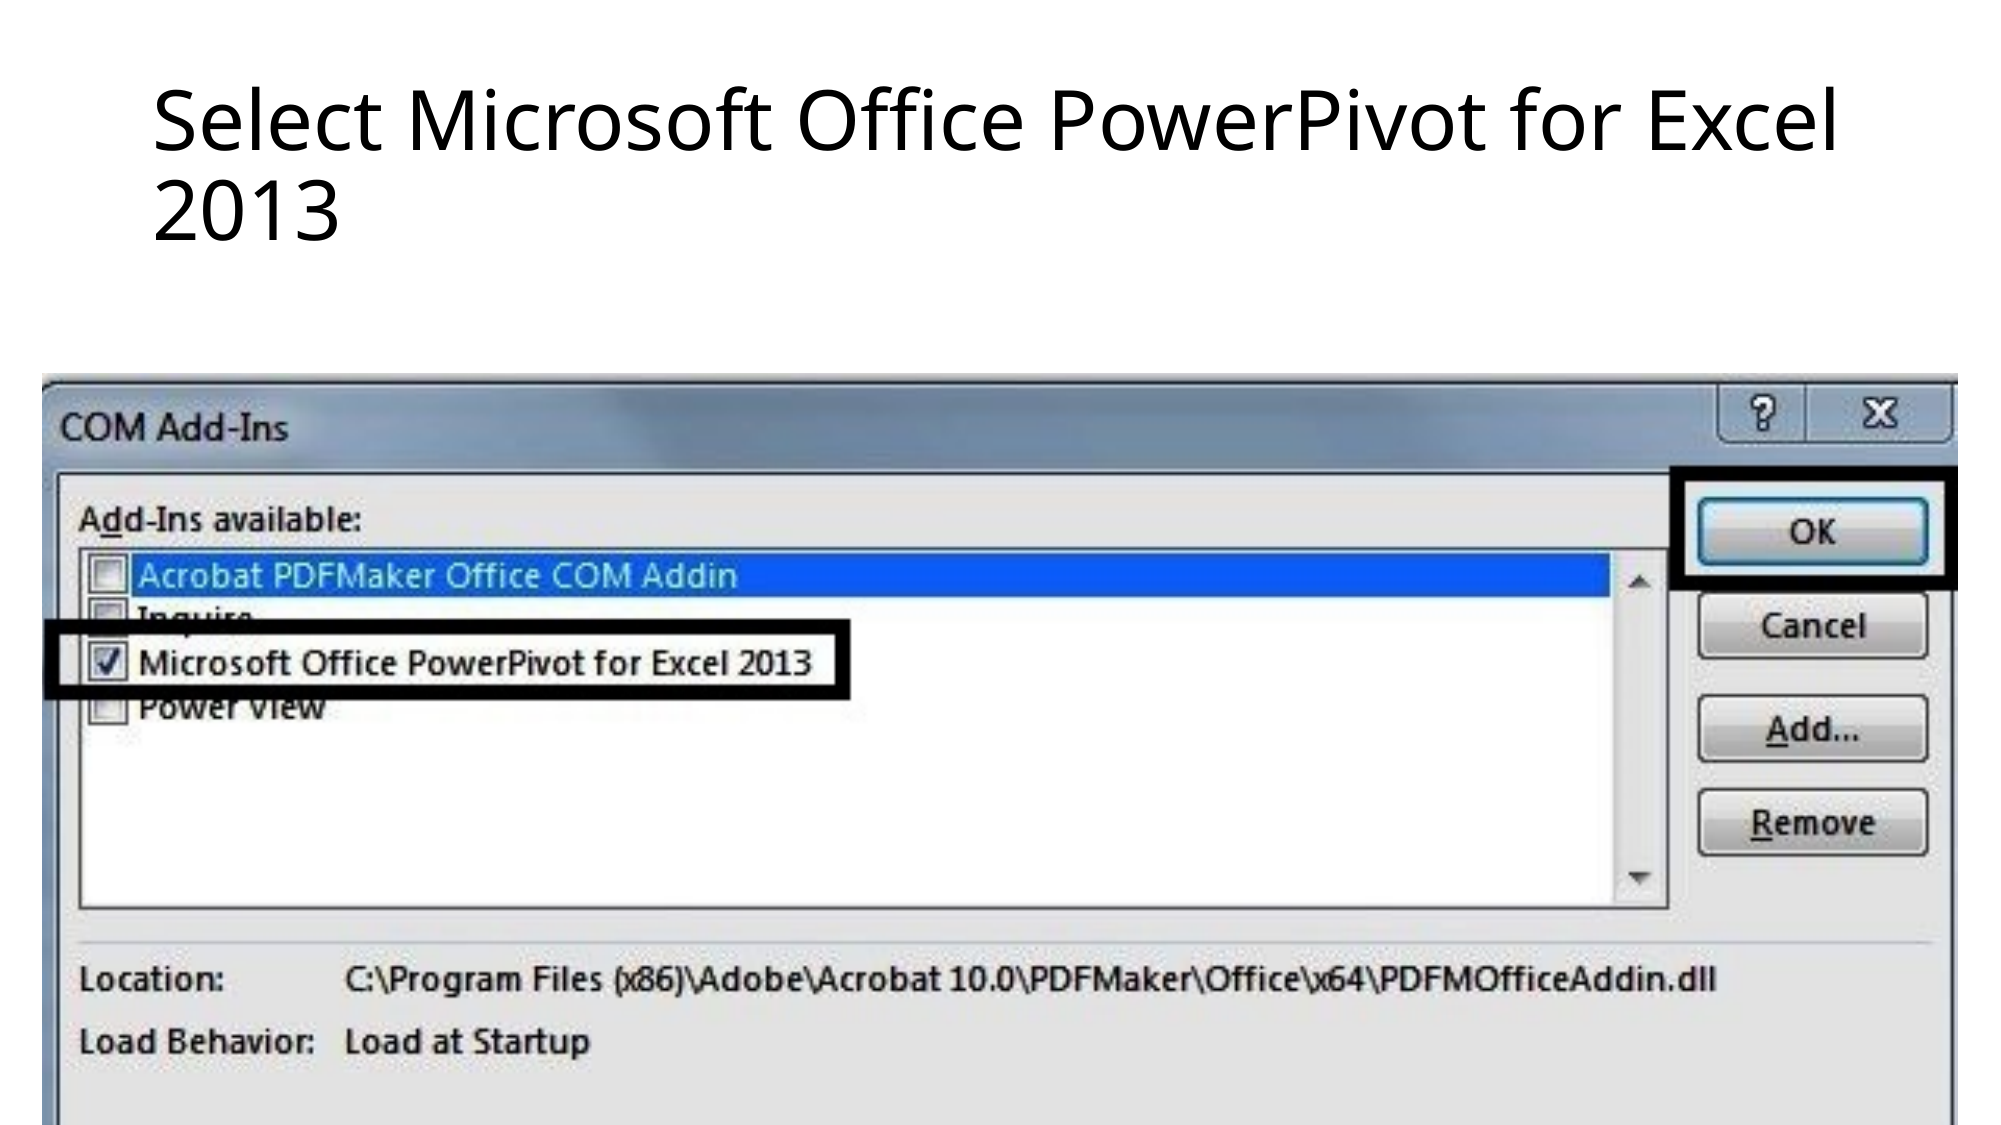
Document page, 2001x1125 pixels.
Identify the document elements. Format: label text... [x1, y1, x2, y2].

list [42, 373, 1958, 1125]
title Select Microsoft Office PowerPivot for Excel 2013 [137, 59, 1863, 278]
